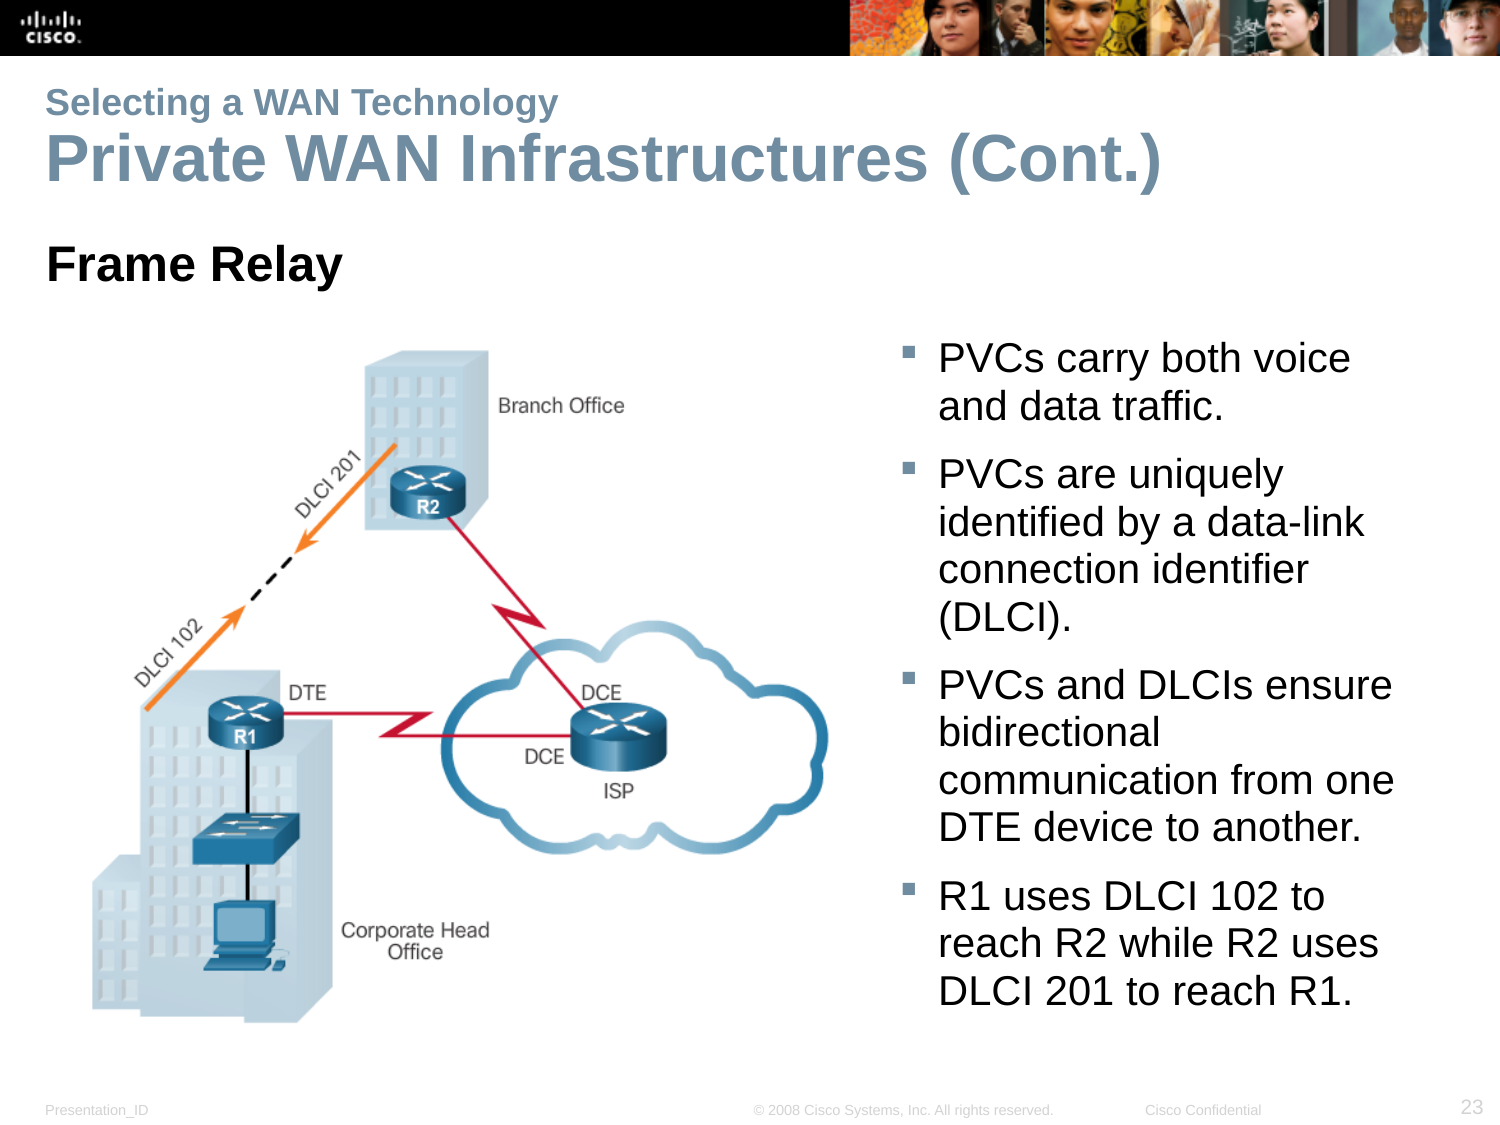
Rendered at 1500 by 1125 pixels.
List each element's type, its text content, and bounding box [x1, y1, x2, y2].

text_box PVCs carry both voice and data traffic. PVCs are uniquely identified by a data-link connection identifier (DLCI). PVCs and DLCIs ensure bidirectional communication from one DTE device to another. R1 uses DLCI 102 to reach R2 while R2 uses DLCI 201 to reach R1. [884, 327, 1423, 1022]
picture [0, 0, 1500, 56]
picture [81, 338, 840, 1028]
text_box Frame Relay [31, 230, 470, 300]
title Selecting a WAN Technology Private WAN Infrastructures (Cont.) [31, 64, 1471, 203]
